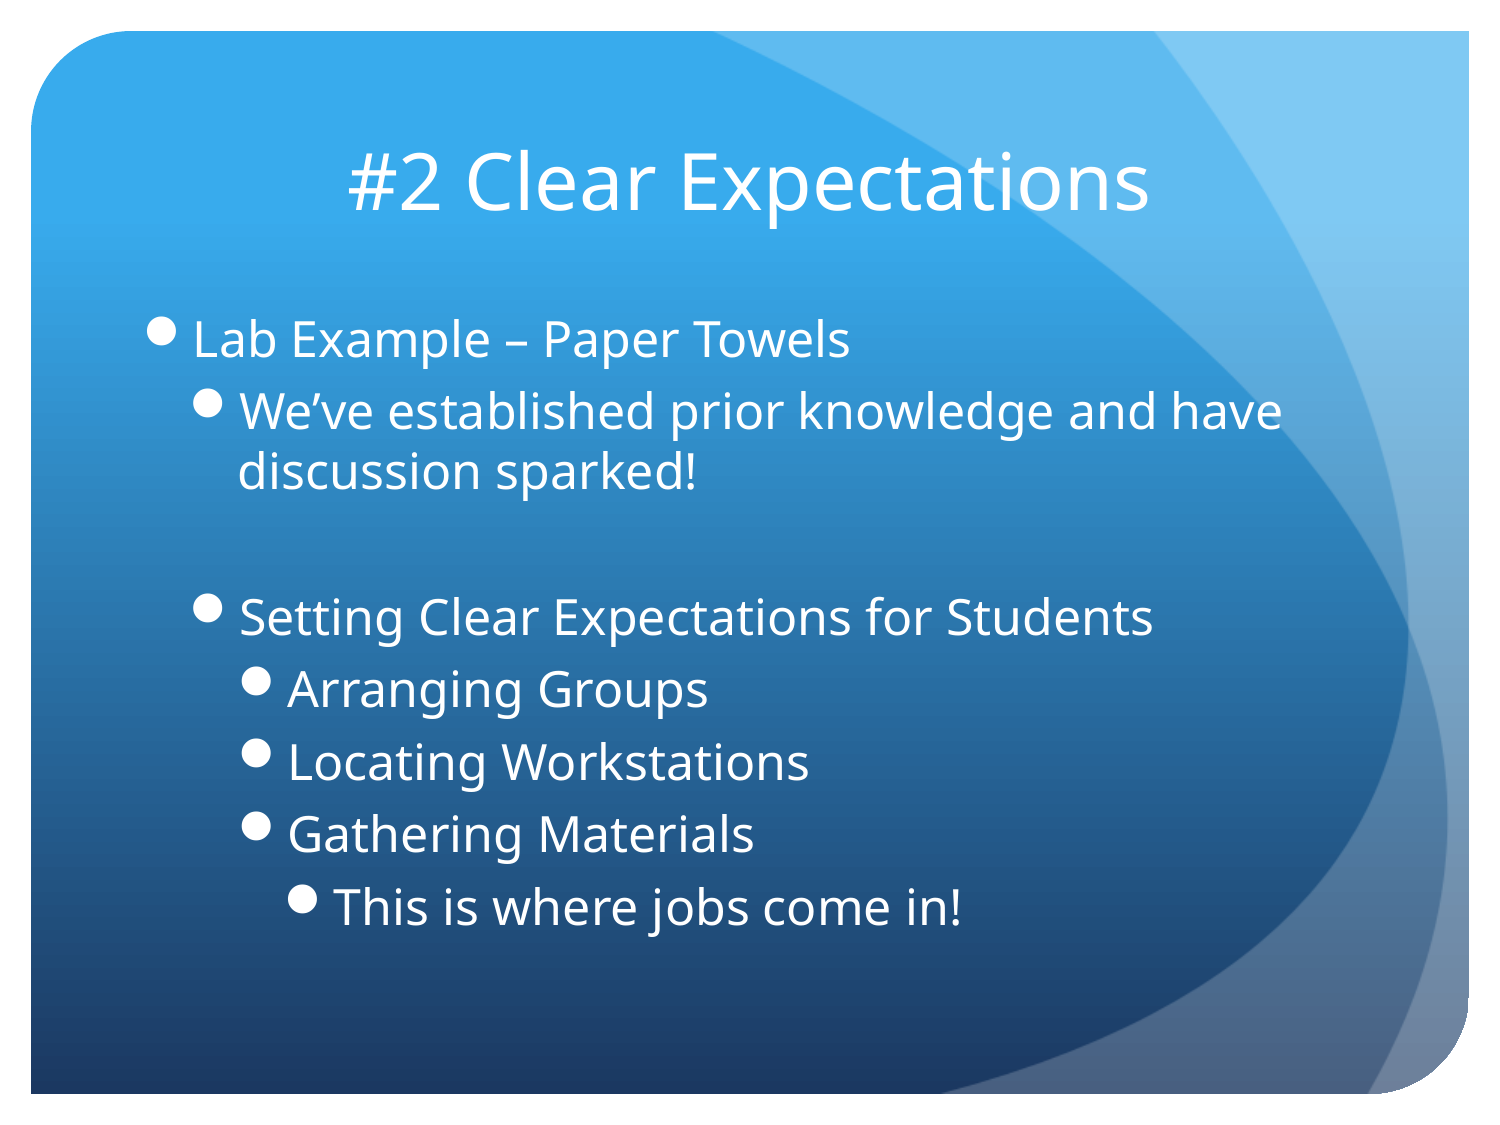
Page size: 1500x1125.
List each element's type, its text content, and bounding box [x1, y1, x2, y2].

title #2 Clear Expectations [127, 62, 1372, 234]
picture [24, 30, 1473, 1094]
list Lab Example – Paper Towels We’ve established prior knowledge and have discussion sparked! Setting Clear Expectations for Students Arranging Groups Locating Workstations Gathering Materials This is where jobs come in! [127, 299, 1372, 991]
